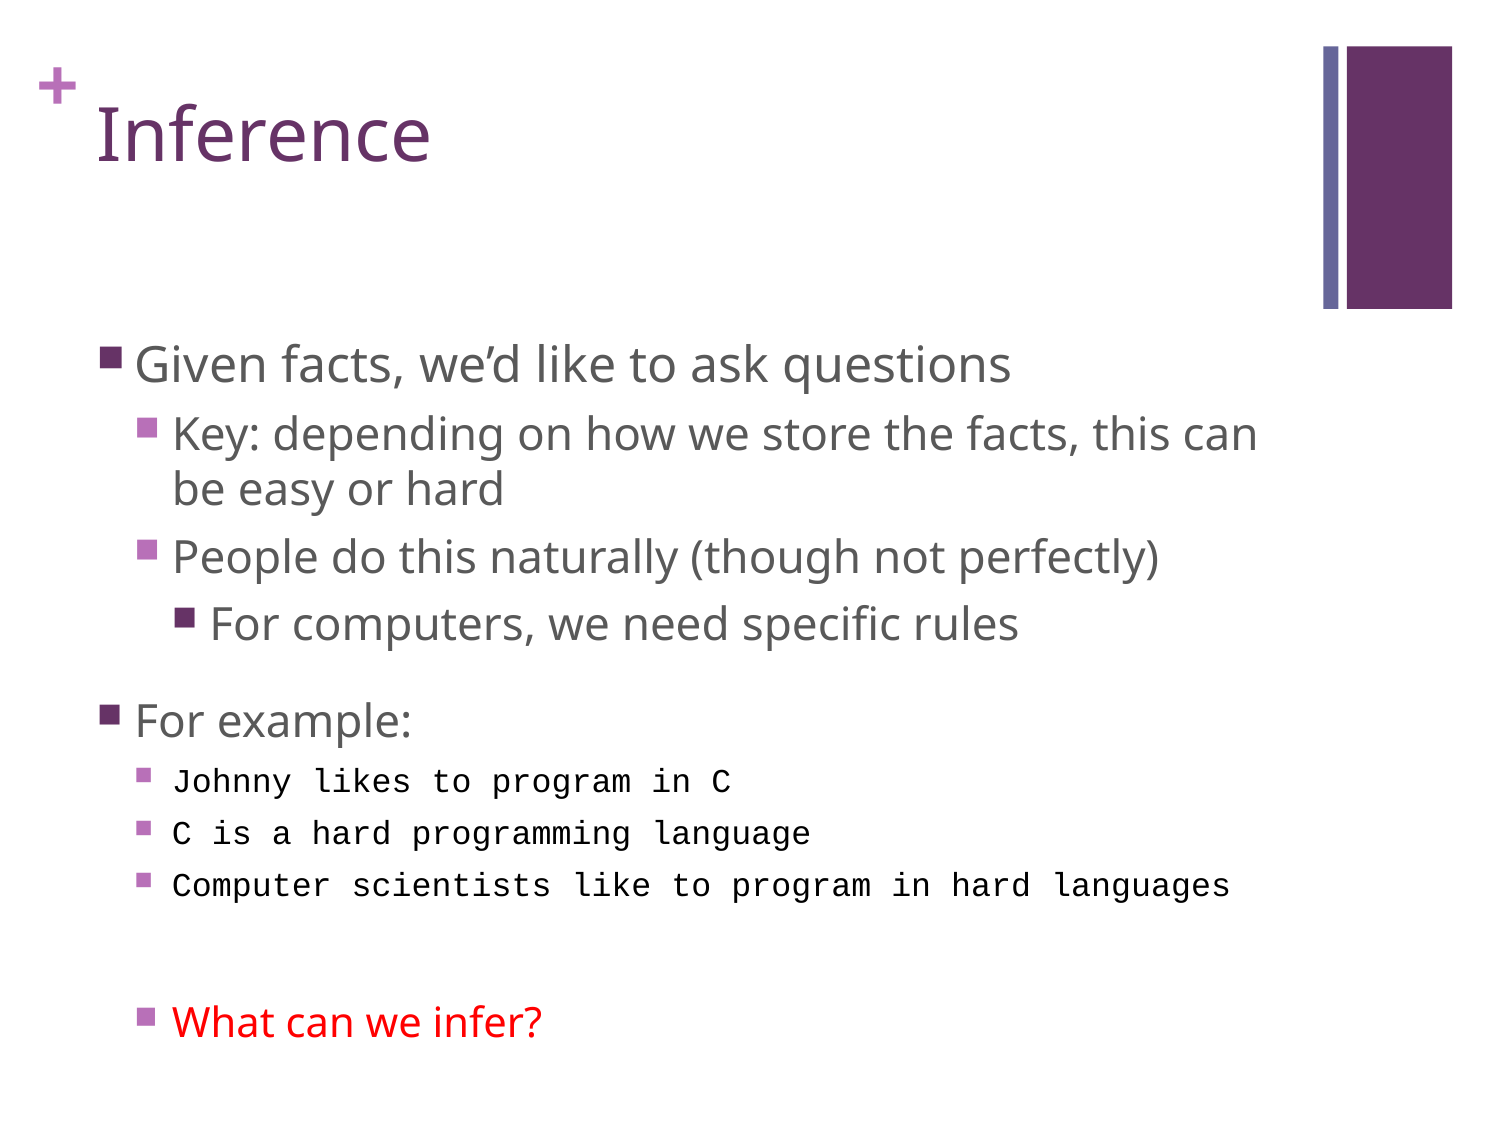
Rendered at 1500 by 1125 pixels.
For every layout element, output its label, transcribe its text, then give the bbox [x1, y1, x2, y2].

list Given facts, we’d like to ask questions Key: depending on how we store the facts, this can be easy or hard People do this naturally (though not perfectly) For computers, we need specific rules For example: Johnny likes to program in C C is a hard programming language Computer scientists like to program in hard languages What can we infer? [81, 324, 1322, 1075]
title Inference [81, 79, 1322, 263]
